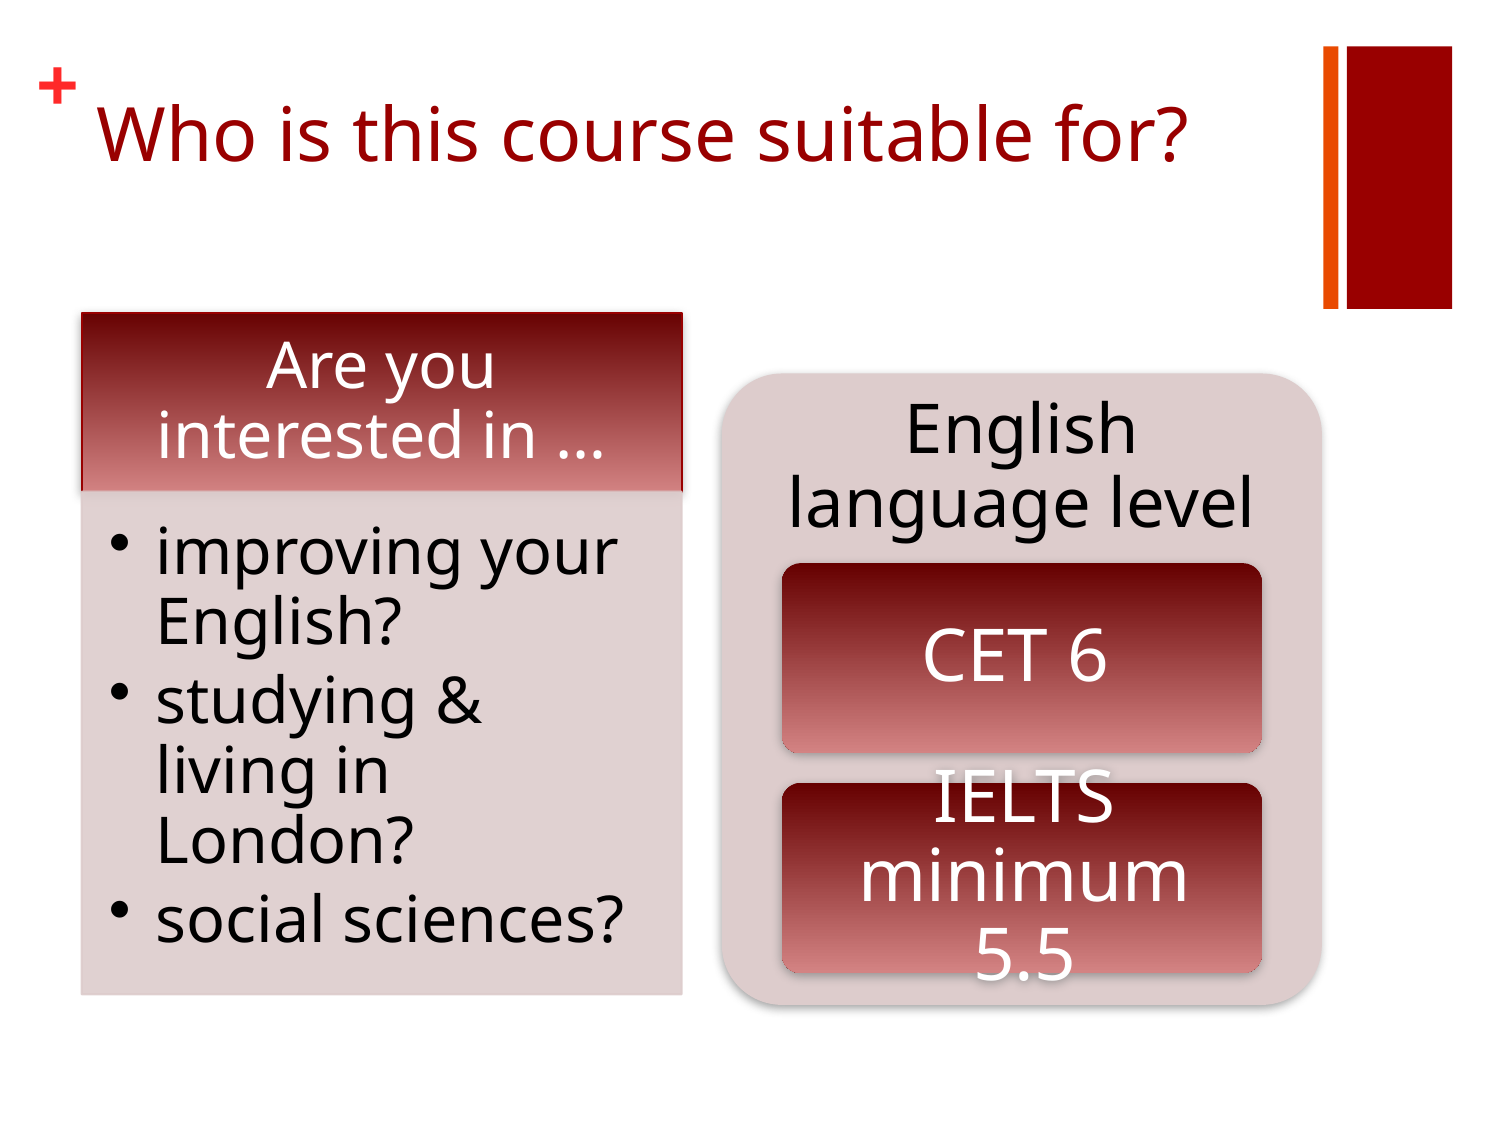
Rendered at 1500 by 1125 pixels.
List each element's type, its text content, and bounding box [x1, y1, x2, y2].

title Who is this course suitable for? [81, 79, 1322, 263]
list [81, 302, 683, 1006]
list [721, 372, 1323, 1006]
